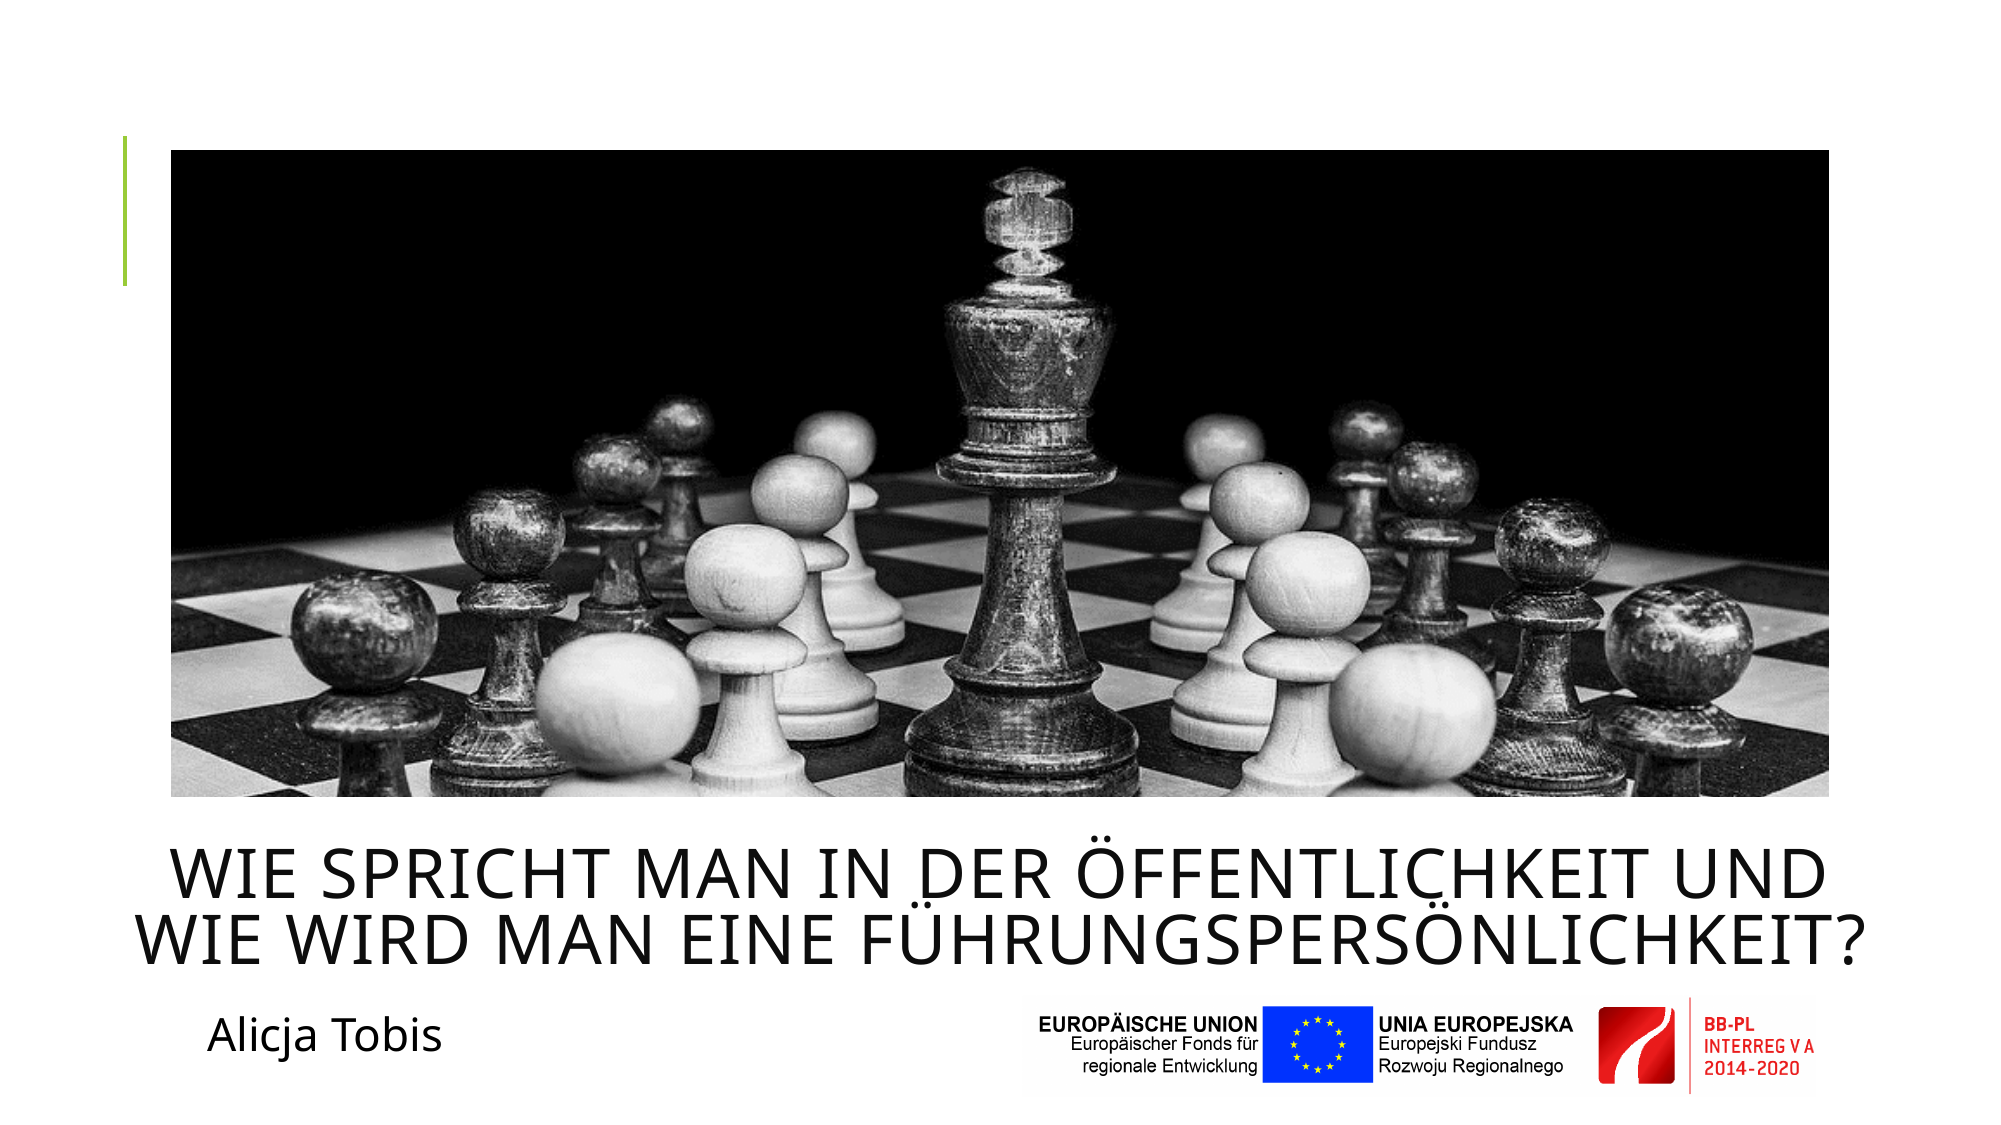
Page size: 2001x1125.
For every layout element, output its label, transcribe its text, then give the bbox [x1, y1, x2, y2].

text_box Alicja Tobis [184, 1004, 710, 1125]
picture [170, 149, 1832, 797]
picture [1021, 995, 1816, 1098]
text_box Wie spricht man in der Öffentlichkeit und wie wird man eine Führungspersönlichkeit? [100, 828, 1903, 996]
